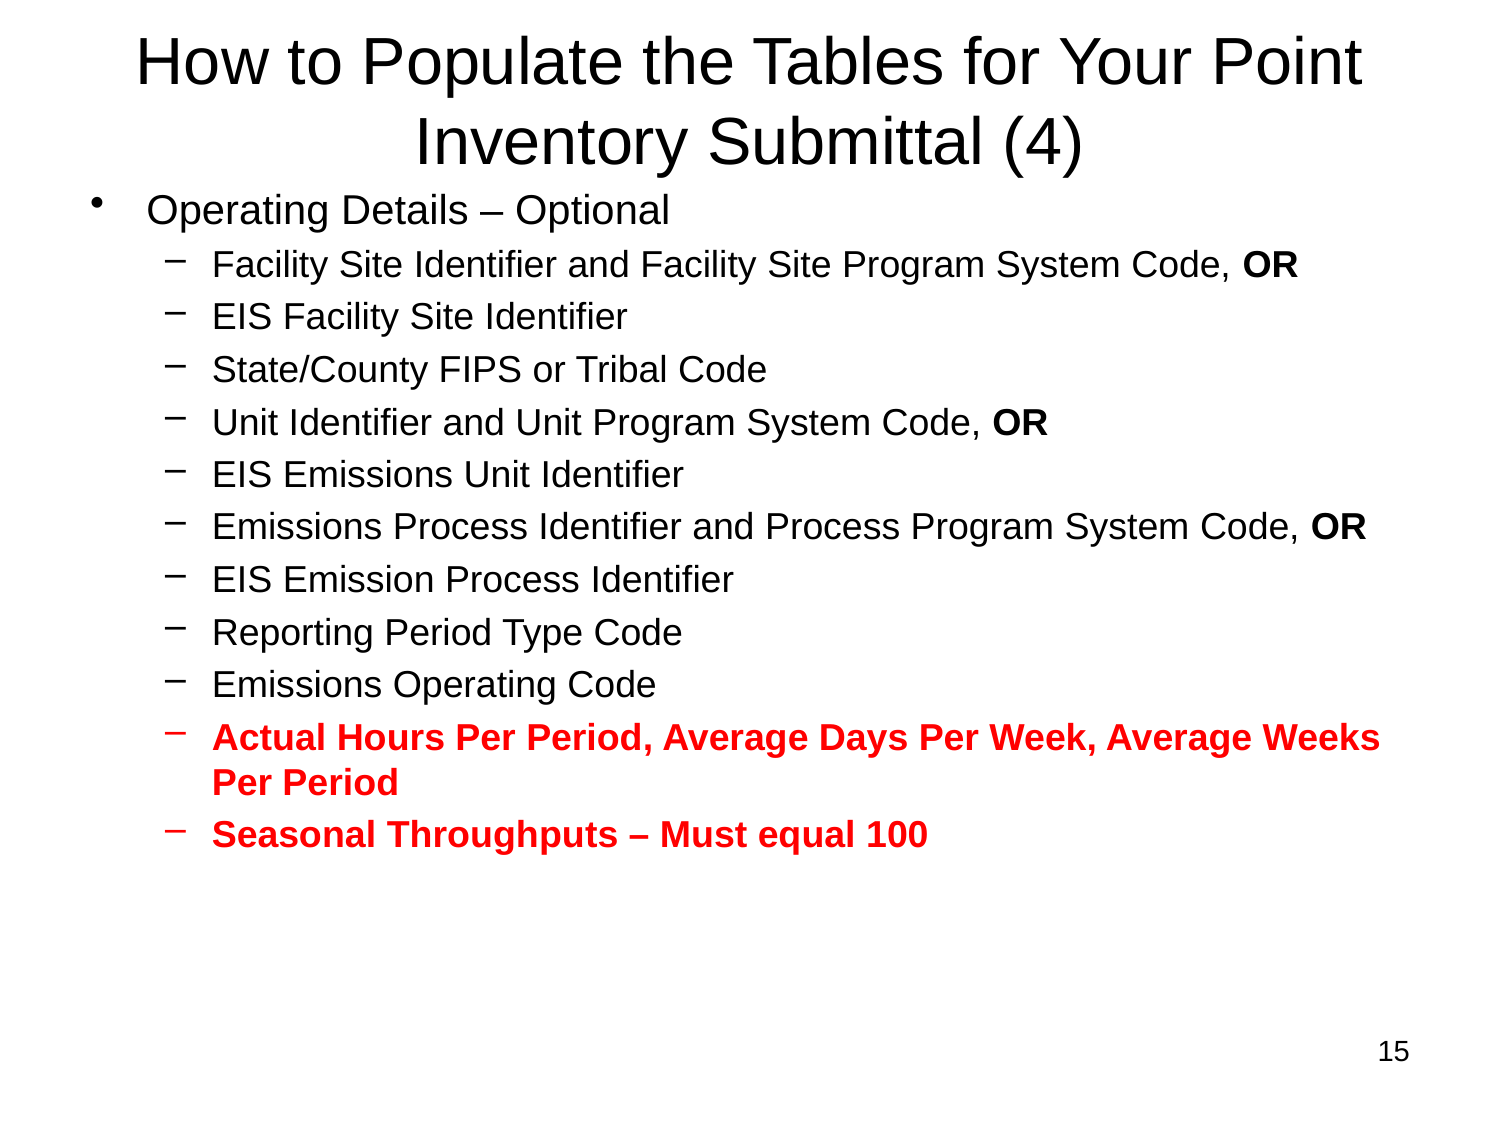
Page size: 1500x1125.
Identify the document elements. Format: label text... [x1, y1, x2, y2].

slide_number 15 [1074, 1024, 1426, 1103]
title How to Populate the Tables for Your Point Inventory Submittal (4) [74, 44, 1426, 151]
list Operating Details – Optional Facility Site Identifier and Facility Site Program System Code, OR EIS Facility Site Identifier State/County FIPS or Tribal Code Unit Identifier and Unit Program System Code, OR EIS Emissions Unit Identifier Emissions Process Identifier and Process Program System Code, OR EIS Emission Process Identifier Reporting Period Type Code Emissions Operating Code Actual Hours Per Period, Average Days Per Week, Average Weeks Per Period Seasonal Throughputs – Must equal 100 [74, 174, 1426, 1063]
